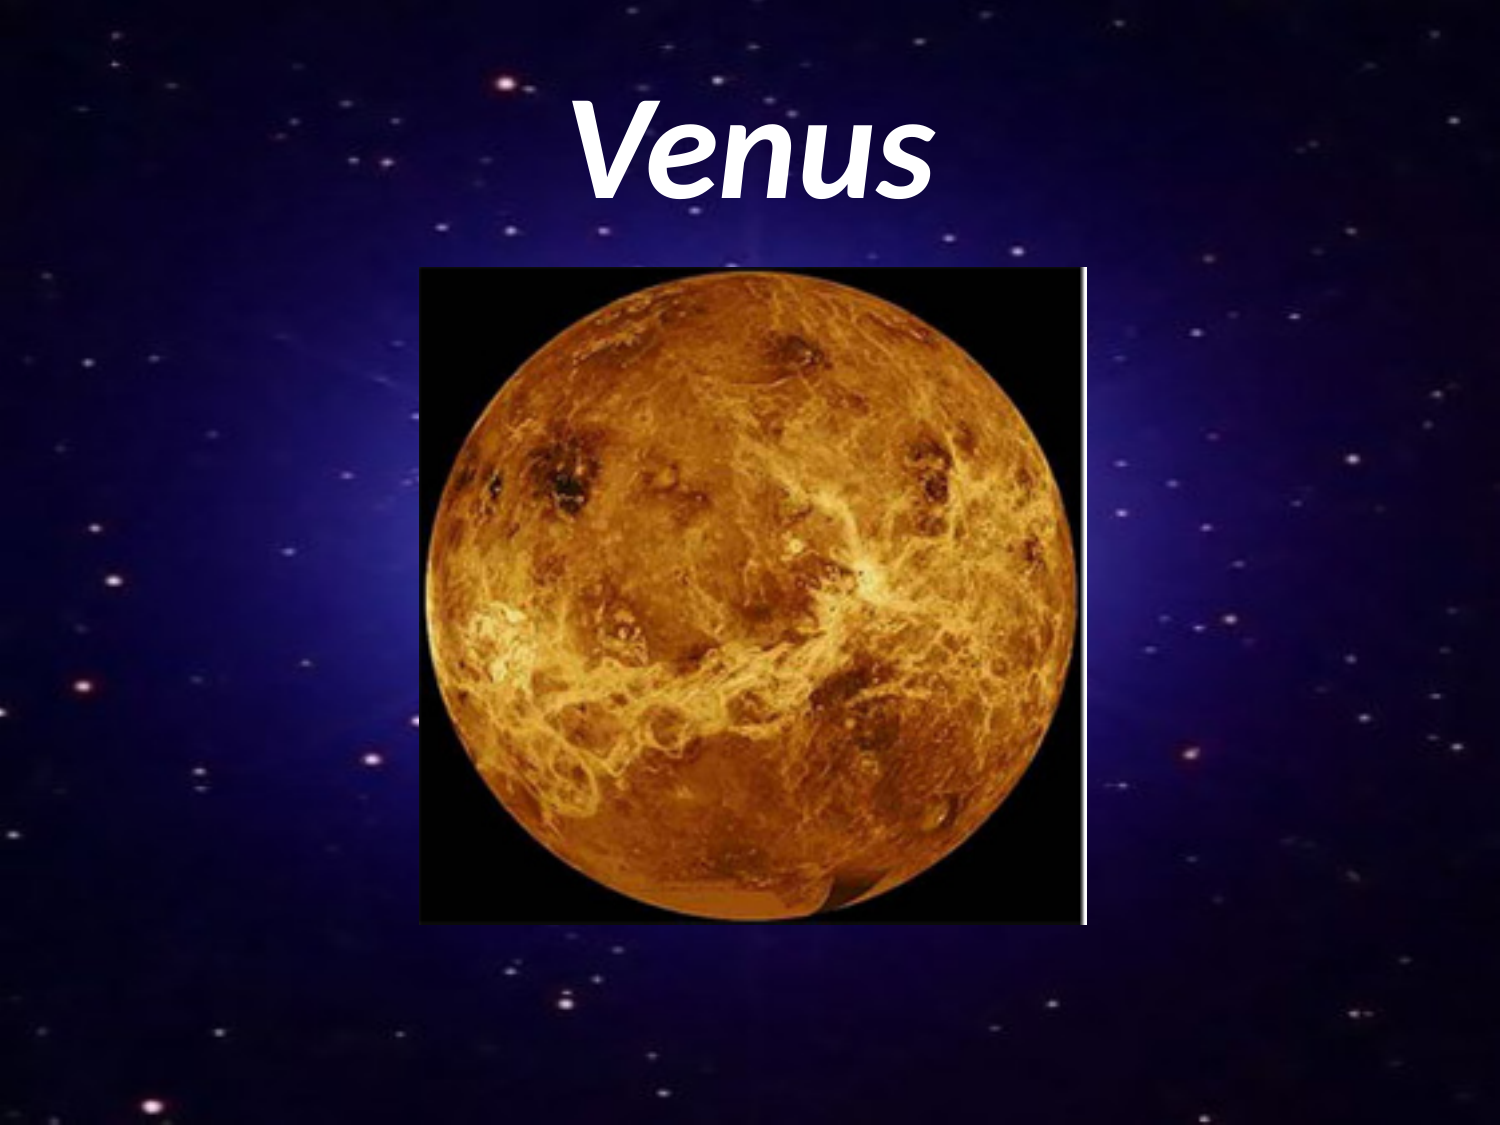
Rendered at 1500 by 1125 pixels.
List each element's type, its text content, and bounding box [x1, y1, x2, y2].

title Venus [75, 45, 1425, 233]
picture [0, 0, 1500, 1125]
